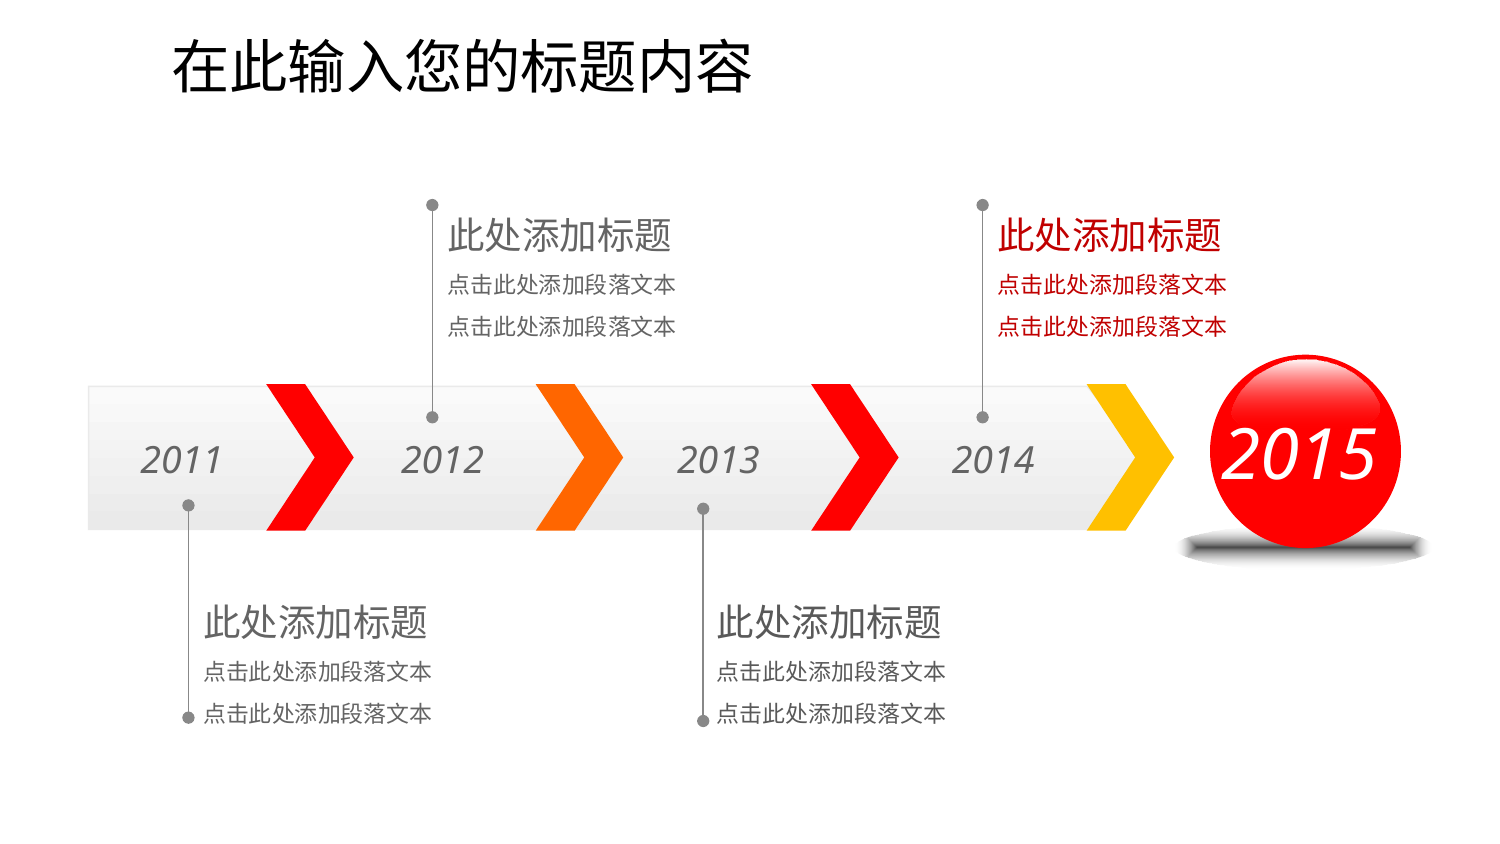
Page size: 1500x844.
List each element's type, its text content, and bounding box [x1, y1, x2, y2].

text_box [576, 386, 859, 530]
text_box [535, 427, 624, 531]
text_box [88, 386, 314, 530]
text_box 在此输入您的标题内容 [156, 22, 793, 108]
text_box 2012 [386, 428, 499, 489]
text_box 2011 [126, 428, 238, 489]
text_box [1086, 427, 1168, 531]
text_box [432, 182, 730, 418]
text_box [1173, 354, 1434, 570]
text_box [308, 386, 583, 530]
text_box [266, 384, 354, 503]
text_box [701, 508, 1000, 741]
text_box 2013 [662, 428, 775, 489]
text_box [982, 182, 1280, 418]
text_box [852, 386, 1134, 530]
text_box [811, 384, 899, 507]
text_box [188, 505, 486, 741]
text_box 2014 [937, 428, 1050, 489]
